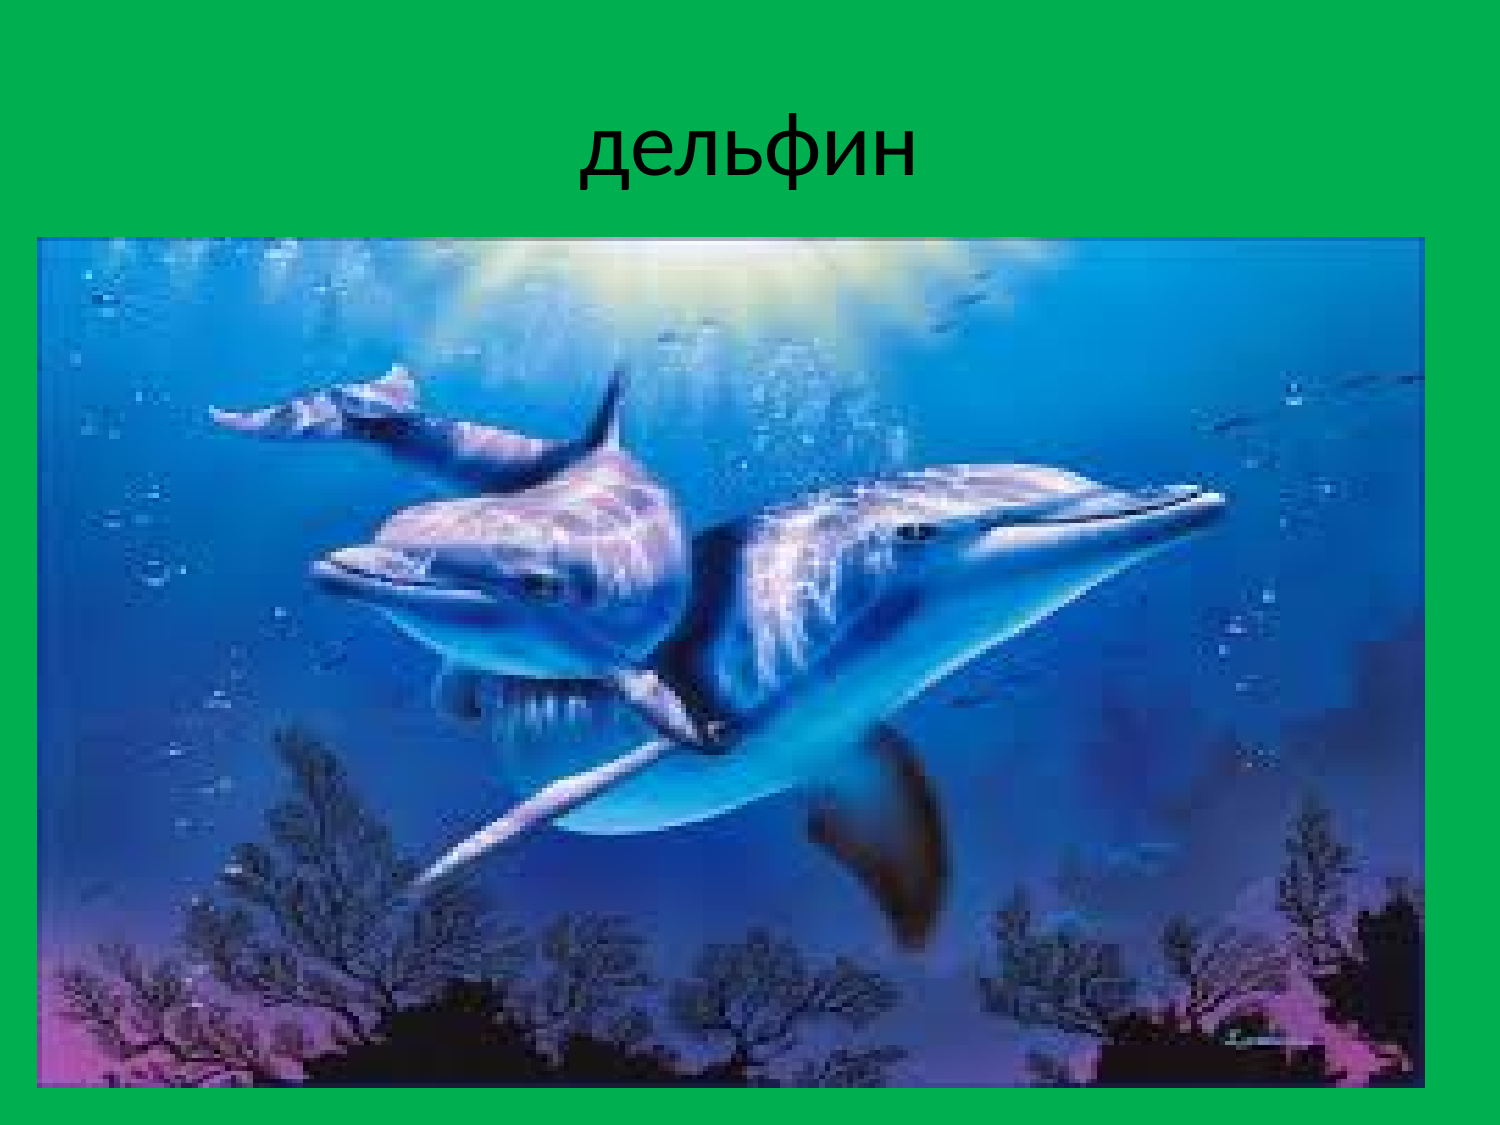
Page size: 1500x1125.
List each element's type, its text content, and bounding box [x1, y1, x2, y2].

title дельфин [75, 45, 1425, 233]
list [37, 237, 1426, 1088]
